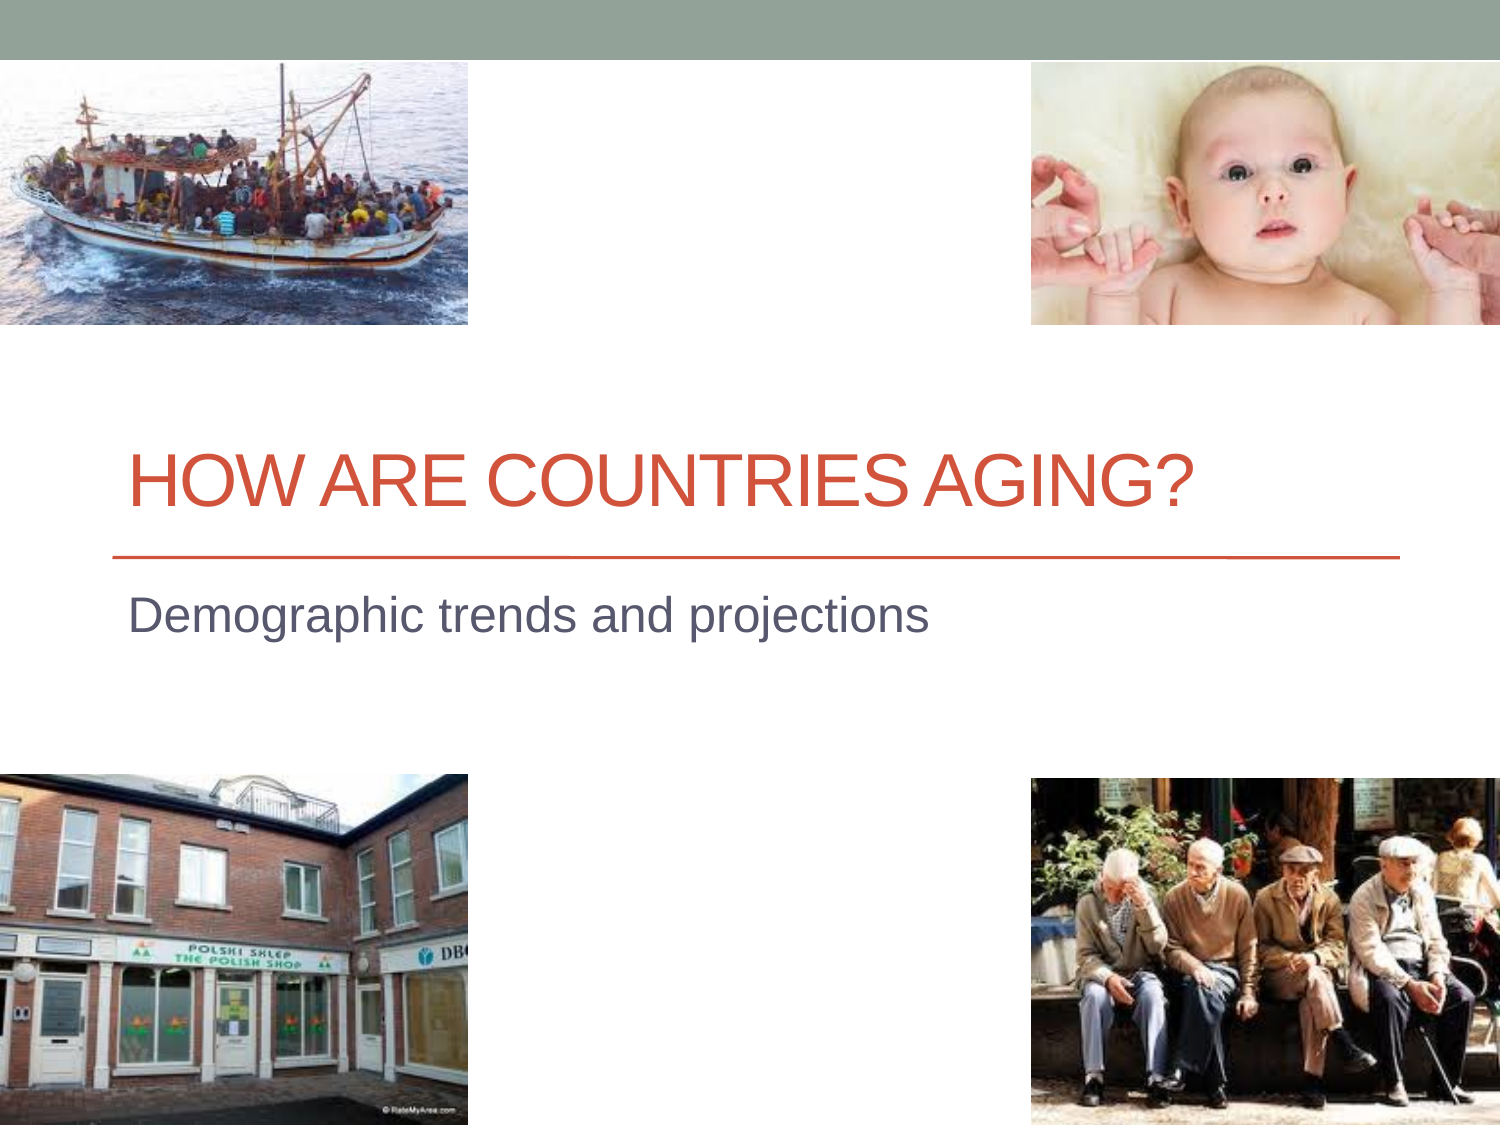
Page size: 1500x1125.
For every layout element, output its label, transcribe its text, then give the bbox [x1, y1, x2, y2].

picture [0, 62, 468, 326]
picture [0, 774, 468, 1125]
picture [1030, 62, 1500, 326]
subtitle Demographic trends and projections [112, 575, 1163, 863]
title How Are countries Aging? [112, 212, 1400, 529]
picture [1031, 778, 1500, 1125]
